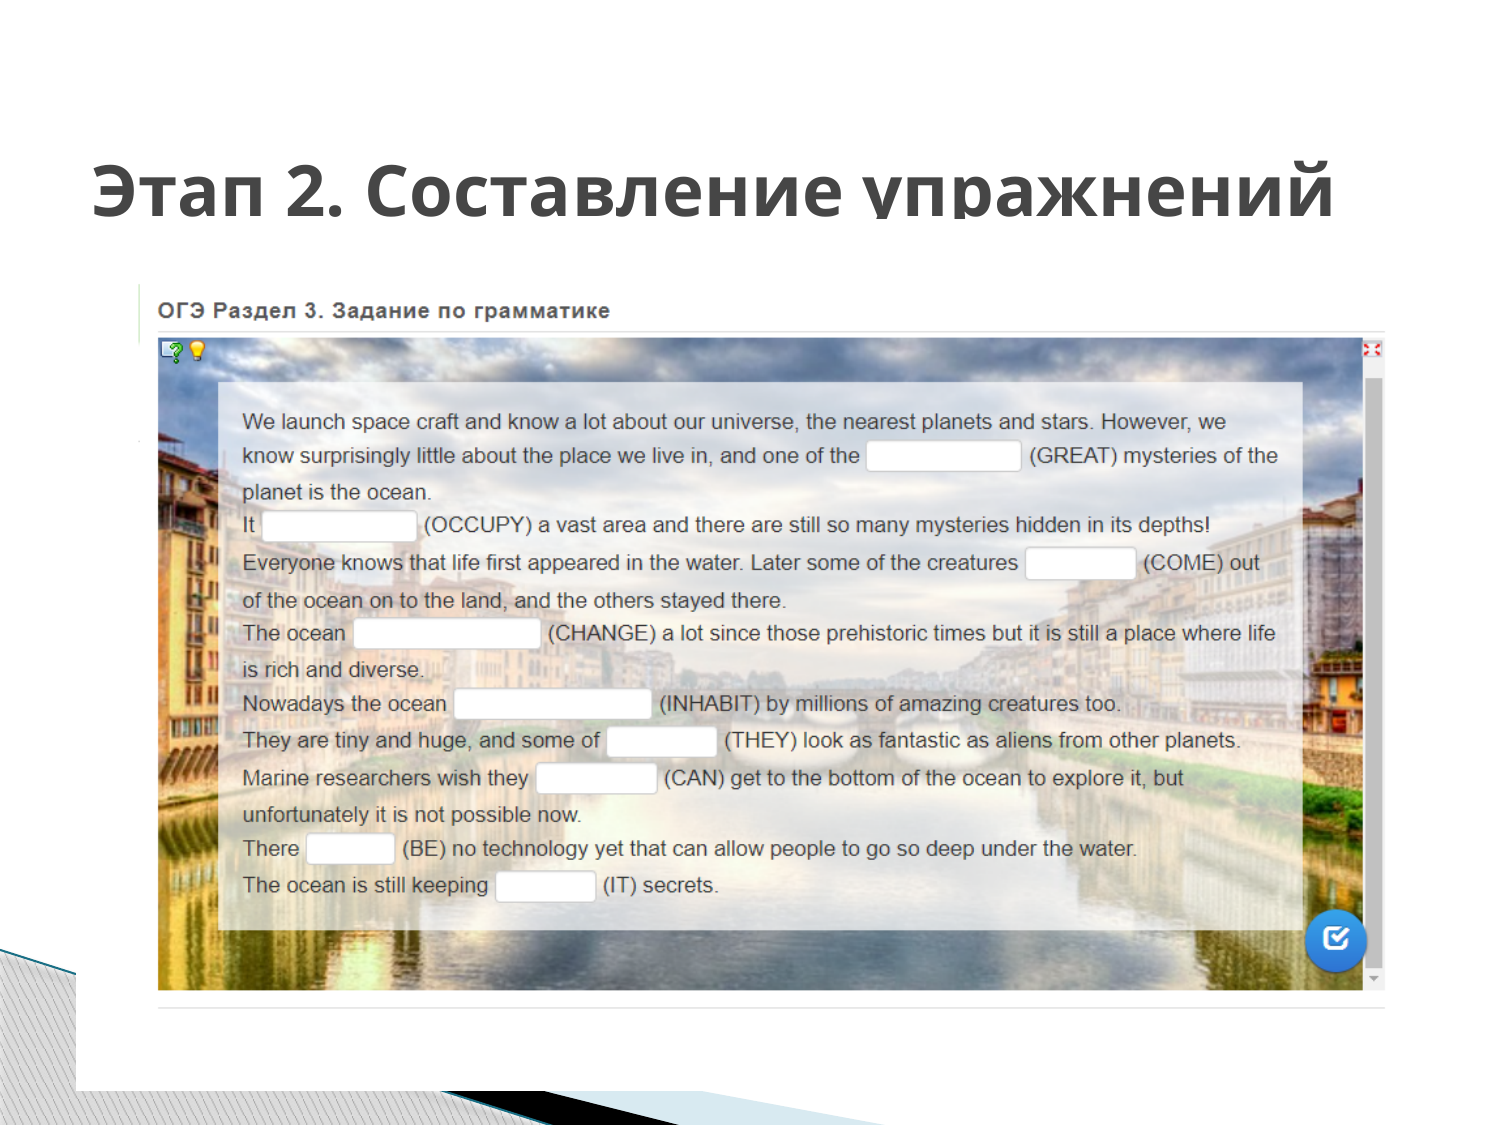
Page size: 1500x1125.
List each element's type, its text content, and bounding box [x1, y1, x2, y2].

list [76, 219, 1436, 1091]
title Этап 2. Составление упражнений [76, 137, 1427, 219]
